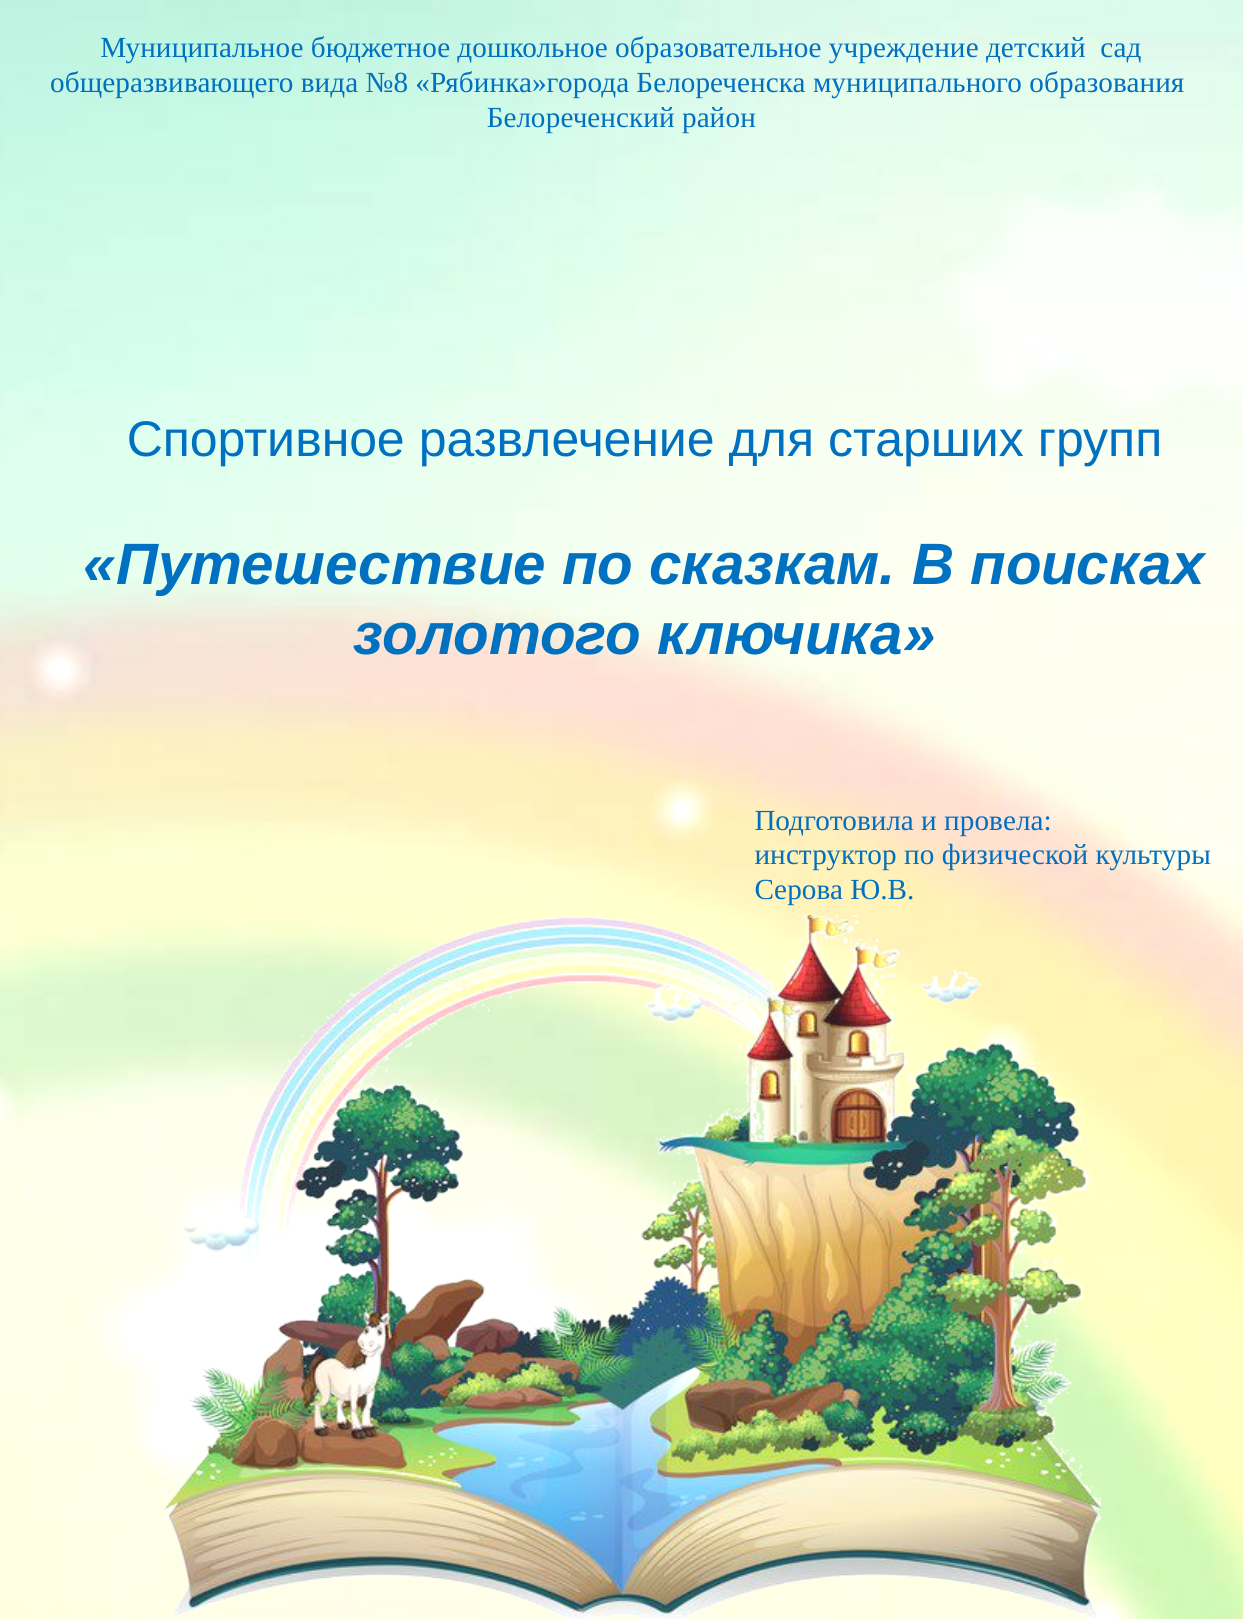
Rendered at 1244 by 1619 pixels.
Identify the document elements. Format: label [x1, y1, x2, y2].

text_box [0, 0, 1244, 1619]
